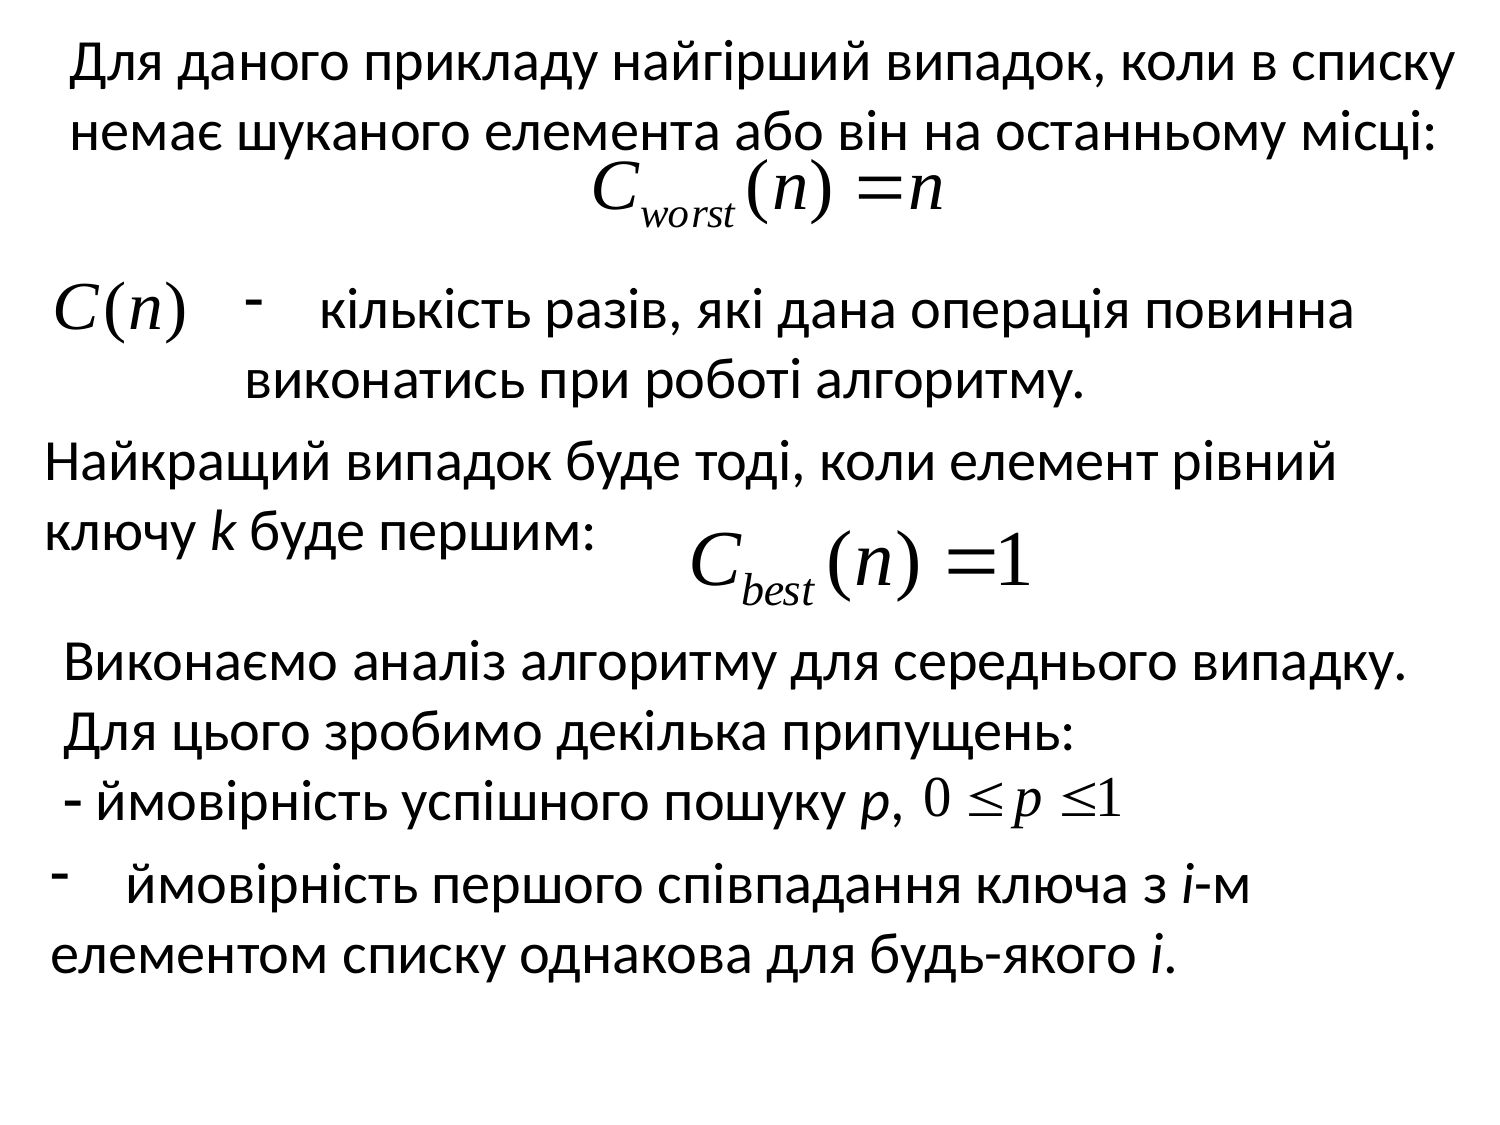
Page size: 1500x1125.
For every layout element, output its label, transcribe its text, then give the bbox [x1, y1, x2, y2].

text_box Виконаємо аналіз алгоритму для середнього випадку. Для цього зробимо декілька припущень:  ймовірність успішного пошуку p, [48, 615, 1437, 840]
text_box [43, 266, 201, 359]
text_box ймовірність першого співпадання ключа з і-м елементом списку однакова для будь-якого і. [35, 837, 1281, 993]
text_box Найкращий випадок буде тоді, коли елемент рівний ключу k буде першим: [29, 414, 1457, 570]
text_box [580, 136, 960, 246]
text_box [915, 762, 1129, 841]
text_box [678, 505, 1042, 626]
text_box Для даного прикладу найгірший випадок, коли в списку немає шуканого елемента або він на останньому місці: [54, 14, 1486, 170]
text_box кількість разів, які дана операція повинна виконатись при роботі алгоритму. [229, 262, 1385, 414]
